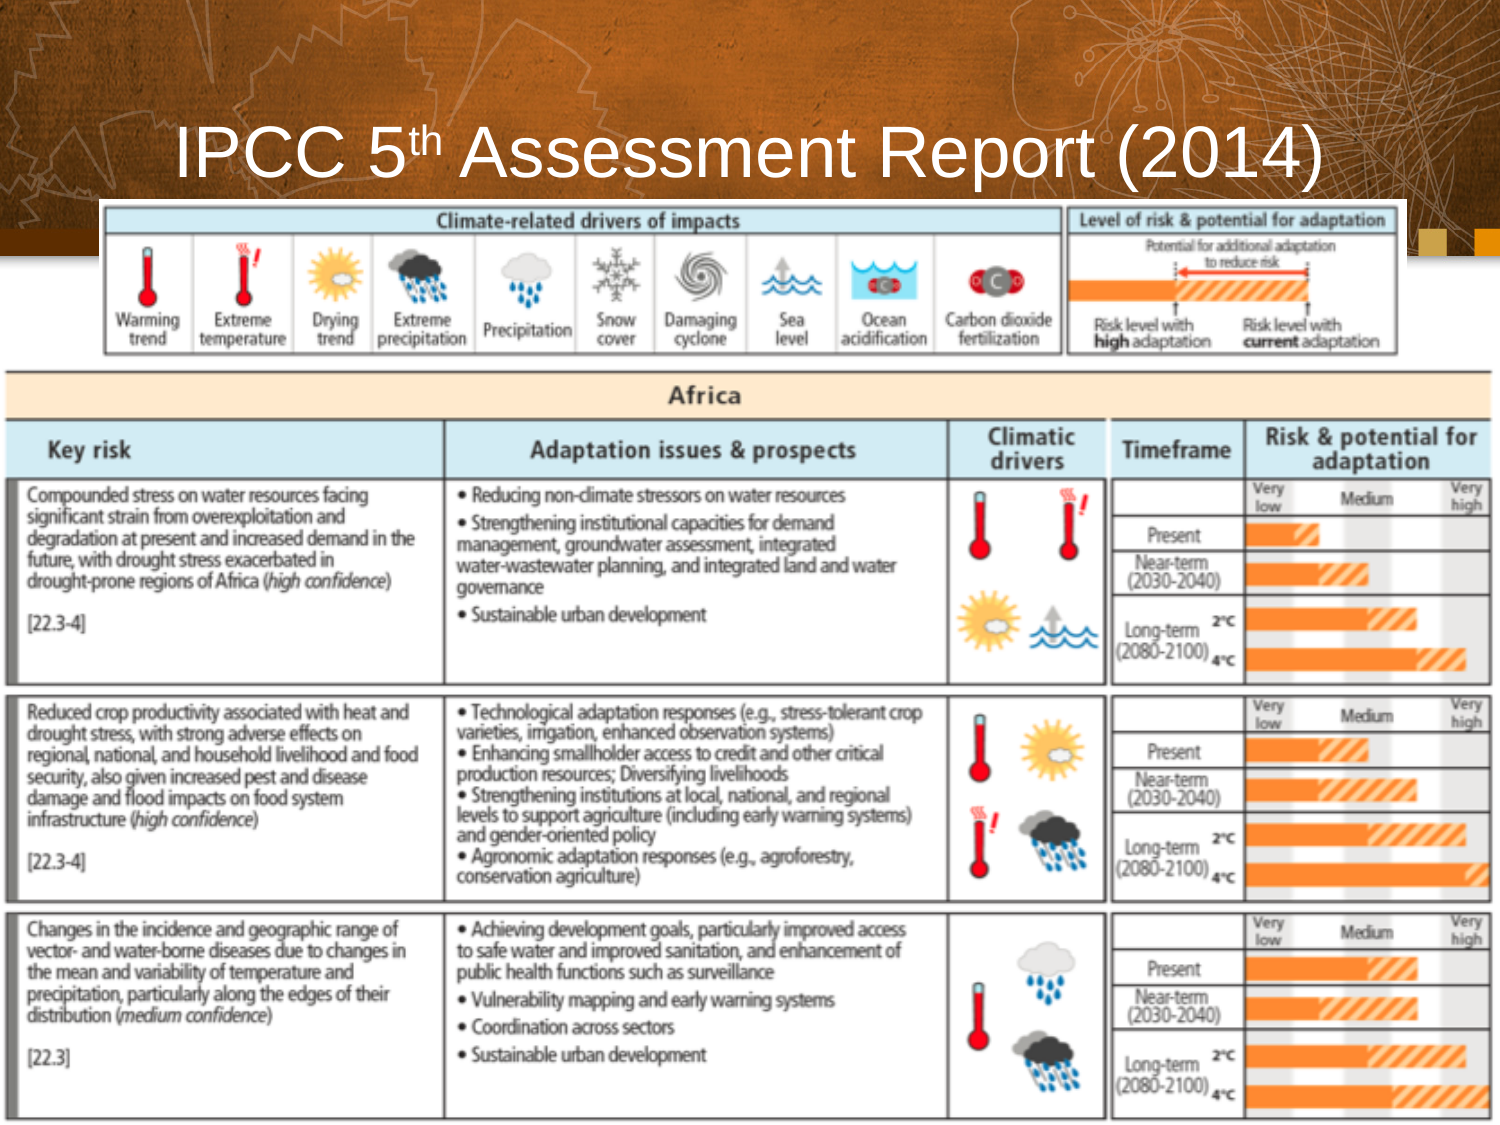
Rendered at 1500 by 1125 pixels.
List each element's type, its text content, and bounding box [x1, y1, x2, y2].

title IPCC 5th Assessment Report (2014) [74, 62, 1426, 234]
picture [0, 0, 1500, 1125]
